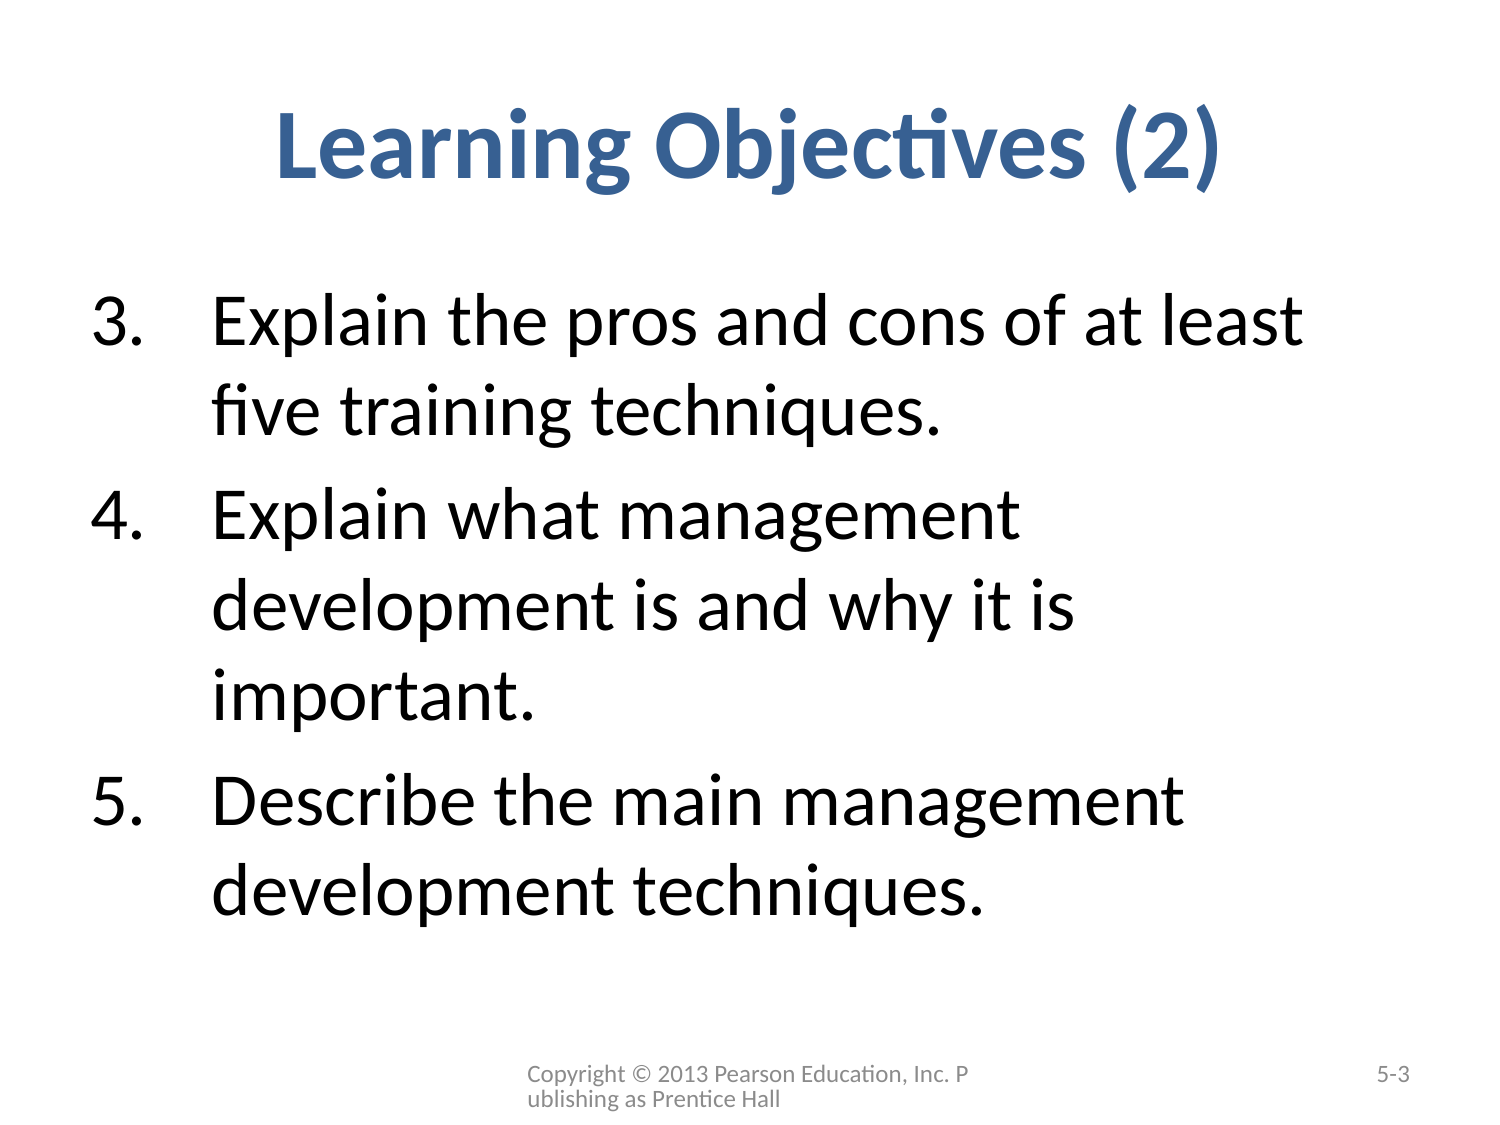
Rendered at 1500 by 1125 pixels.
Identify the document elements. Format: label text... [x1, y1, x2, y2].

footer Copyright © 2013 Pearson Education, Inc. Publishing as Prentice Hall [512, 1042, 988, 1103]
title Learning Objectives (2) [75, 45, 1425, 233]
slide_number 5-3 [1074, 1042, 1425, 1103]
list Explain the pros and cons of at least five training techniques. Explain what management development is and why it is important. Describe the main management development techniques. [75, 262, 1425, 1005]
